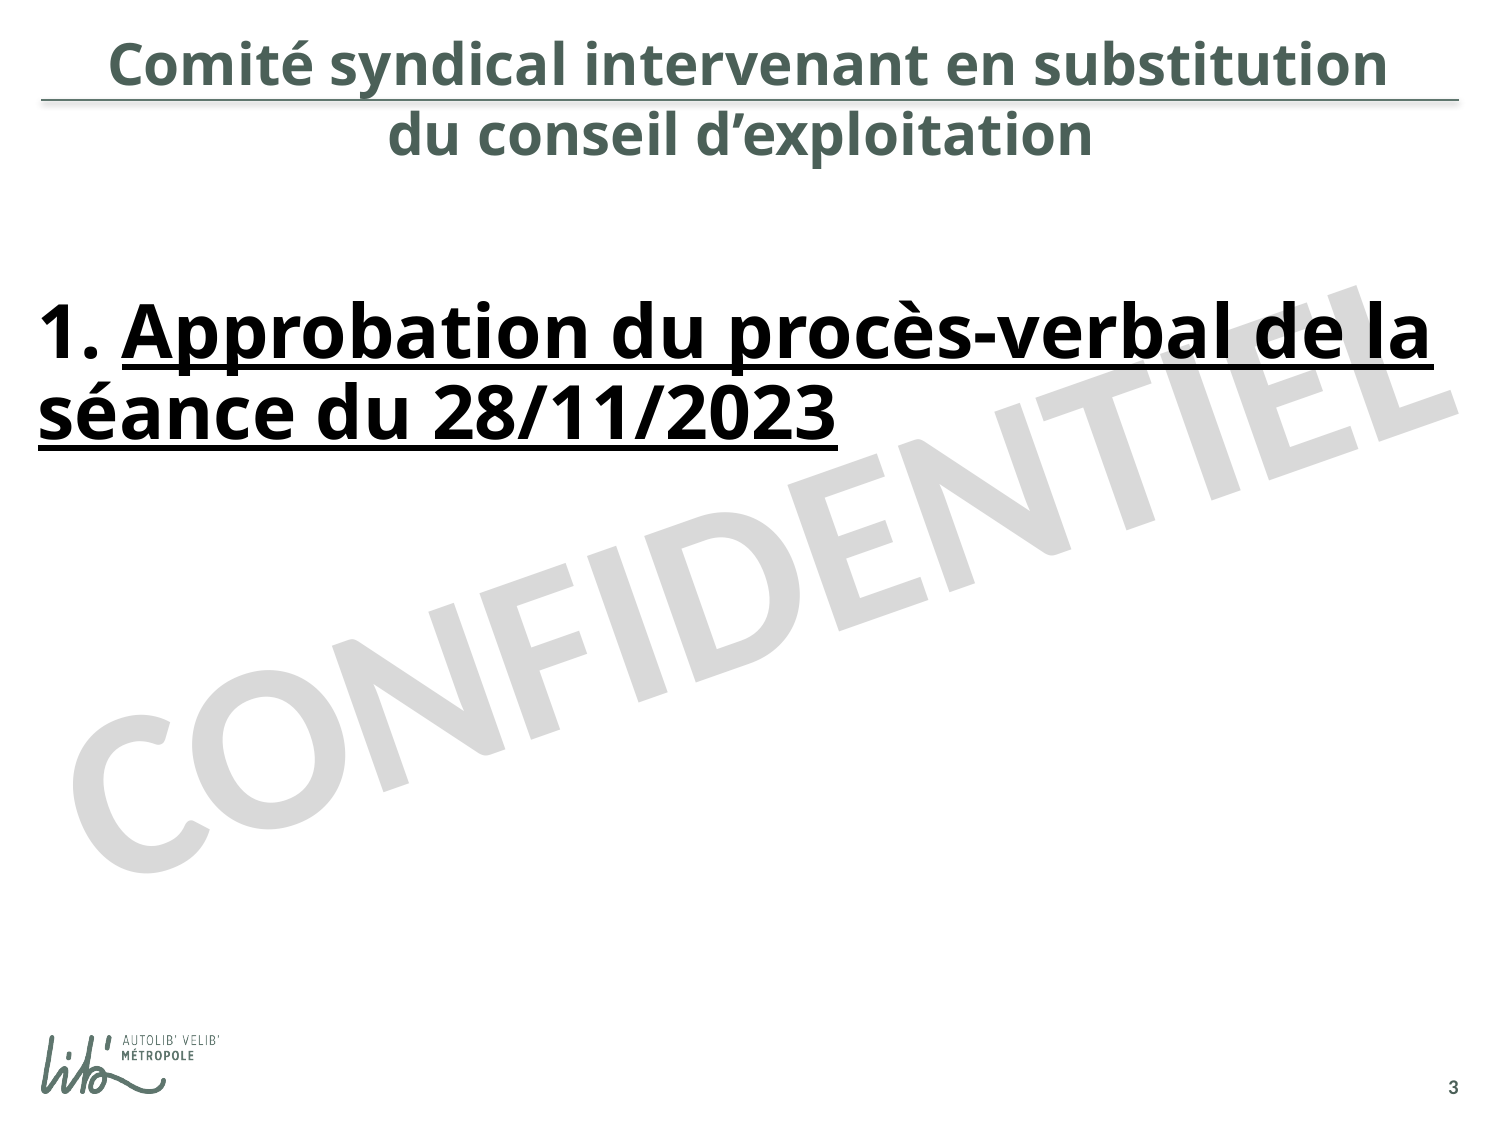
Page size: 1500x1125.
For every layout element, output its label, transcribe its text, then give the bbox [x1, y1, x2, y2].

text_box Comité syndical intervenant en substitution du conseil d’exploitation [71, 19, 1427, 175]
title 1. Approbation du procès-verbal de la séance du 28/11/2023 [37, 184, 1460, 576]
picture [41, 1035, 219, 1094]
